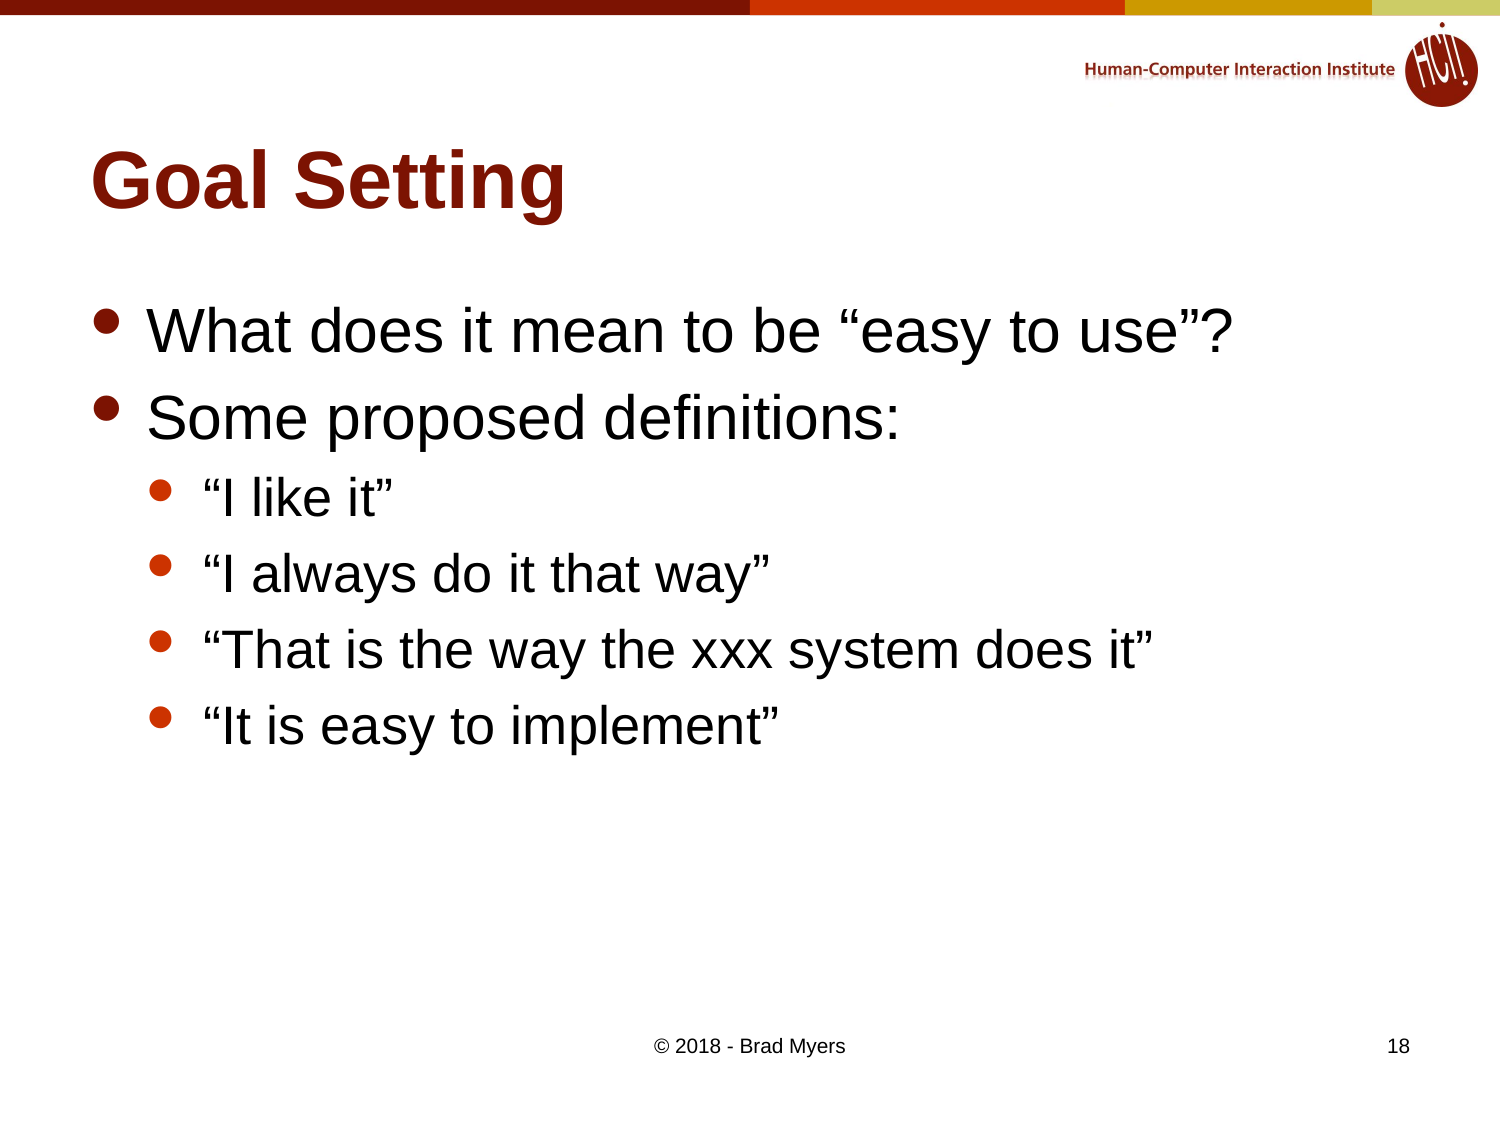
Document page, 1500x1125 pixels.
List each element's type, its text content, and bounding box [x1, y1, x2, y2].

footer © 2018 - Brad Myers [512, 1024, 988, 1101]
slide_number 18 [1074, 1024, 1426, 1101]
list What does it mean to be “easy to use”? Some proposed definitions: “I like it” “I always do it that way” “That is the way the xxx system does it” “It is easy to implement” [74, 281, 1426, 1006]
picture [1313, 22, 1478, 107]
title Goal Setting [74, 19, 1313, 233]
